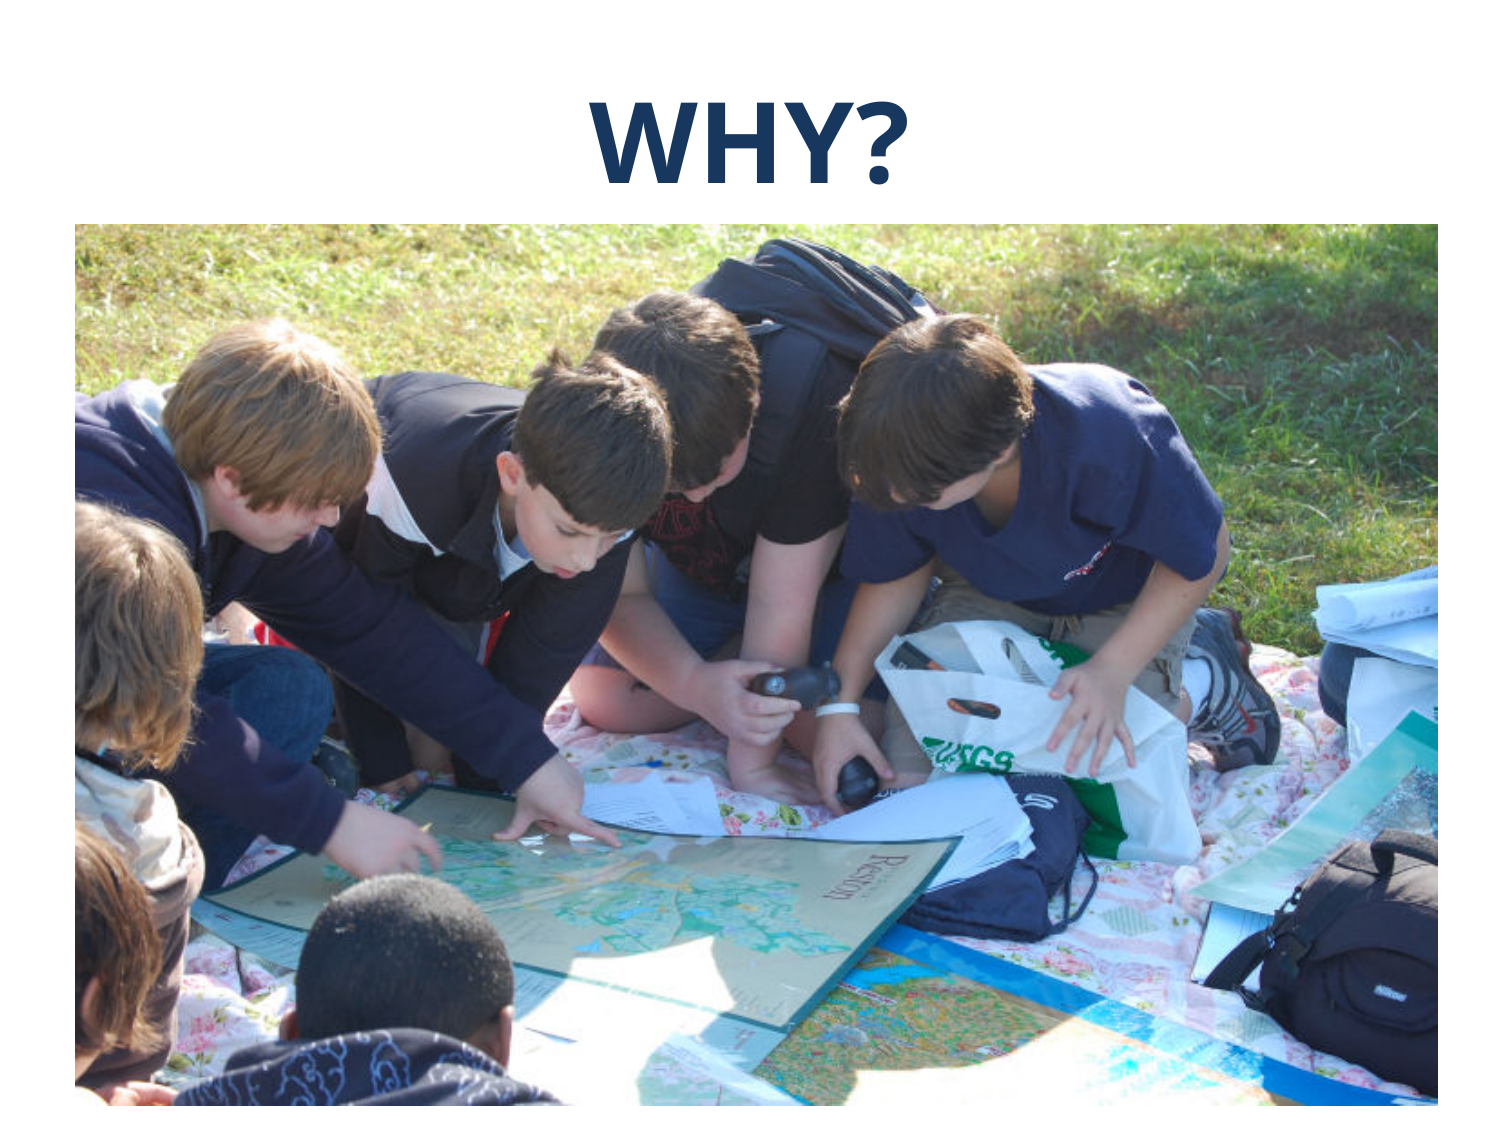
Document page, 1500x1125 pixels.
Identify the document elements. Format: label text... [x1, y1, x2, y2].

picture [74, 224, 1438, 1107]
title WHY? [75, 45, 1425, 223]
